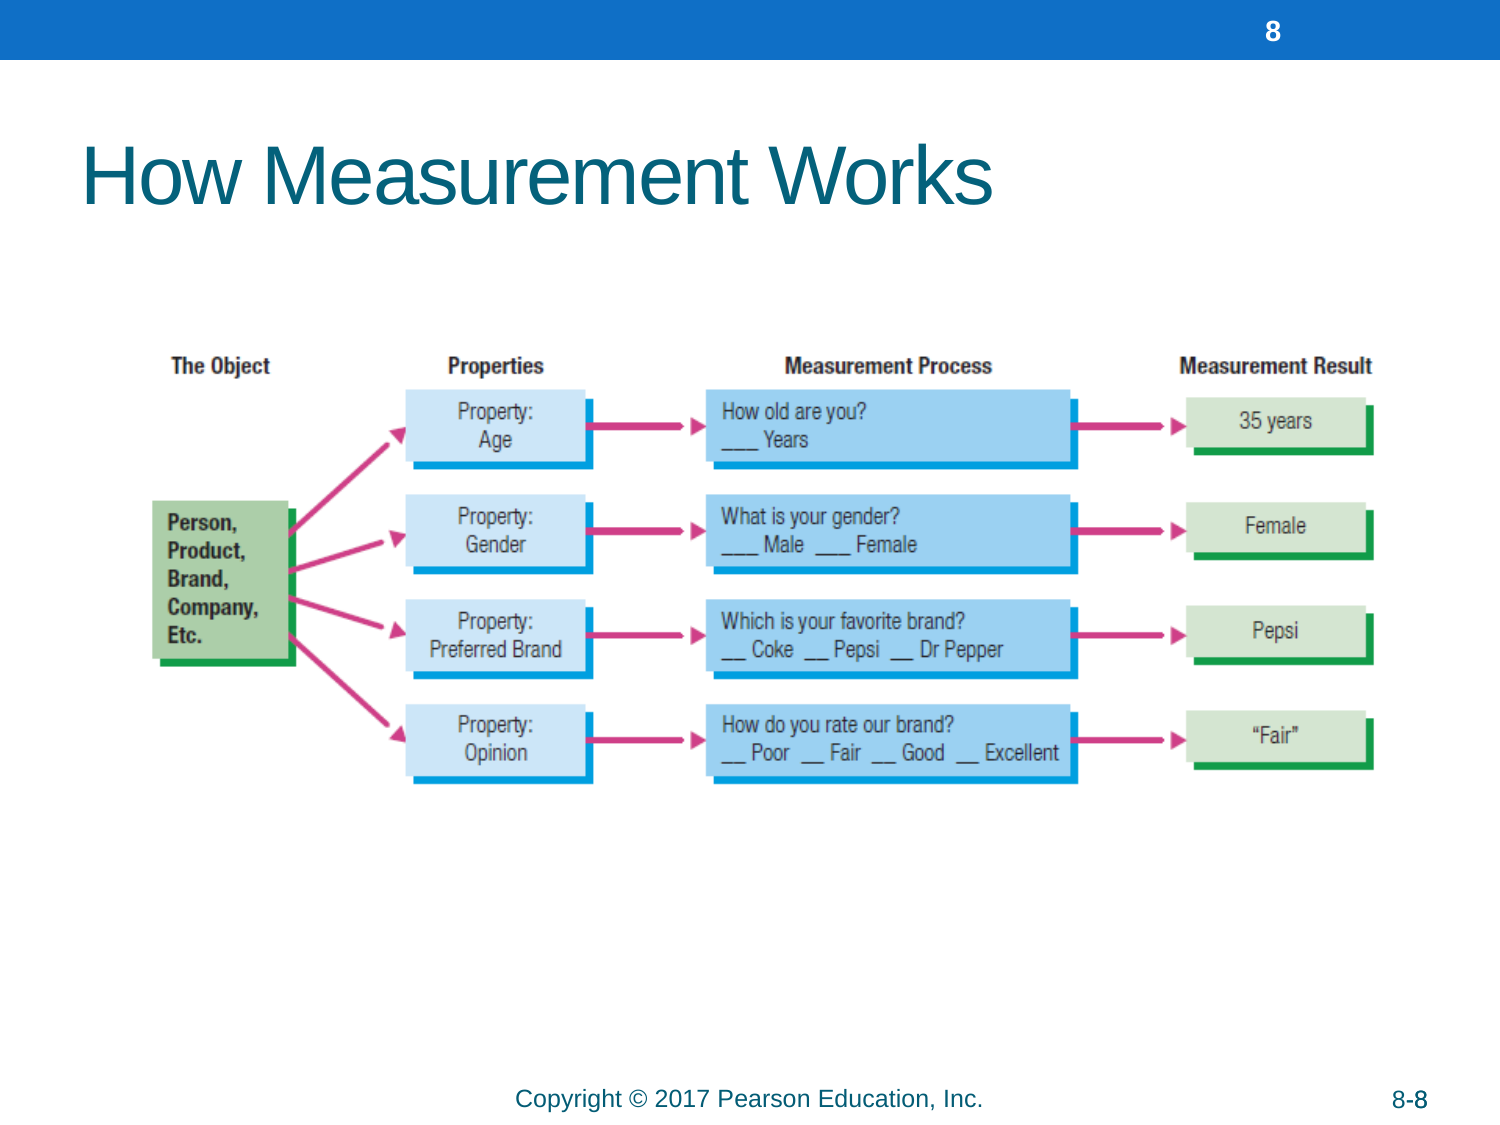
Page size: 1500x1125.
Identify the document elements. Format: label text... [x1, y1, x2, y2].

picture [641, 1100, 647, 1107]
title How Measurement Works [0, 90, 1350, 253]
slide_number 8 [1250, 3, 1425, 57]
picture [115, 335, 1385, 790]
